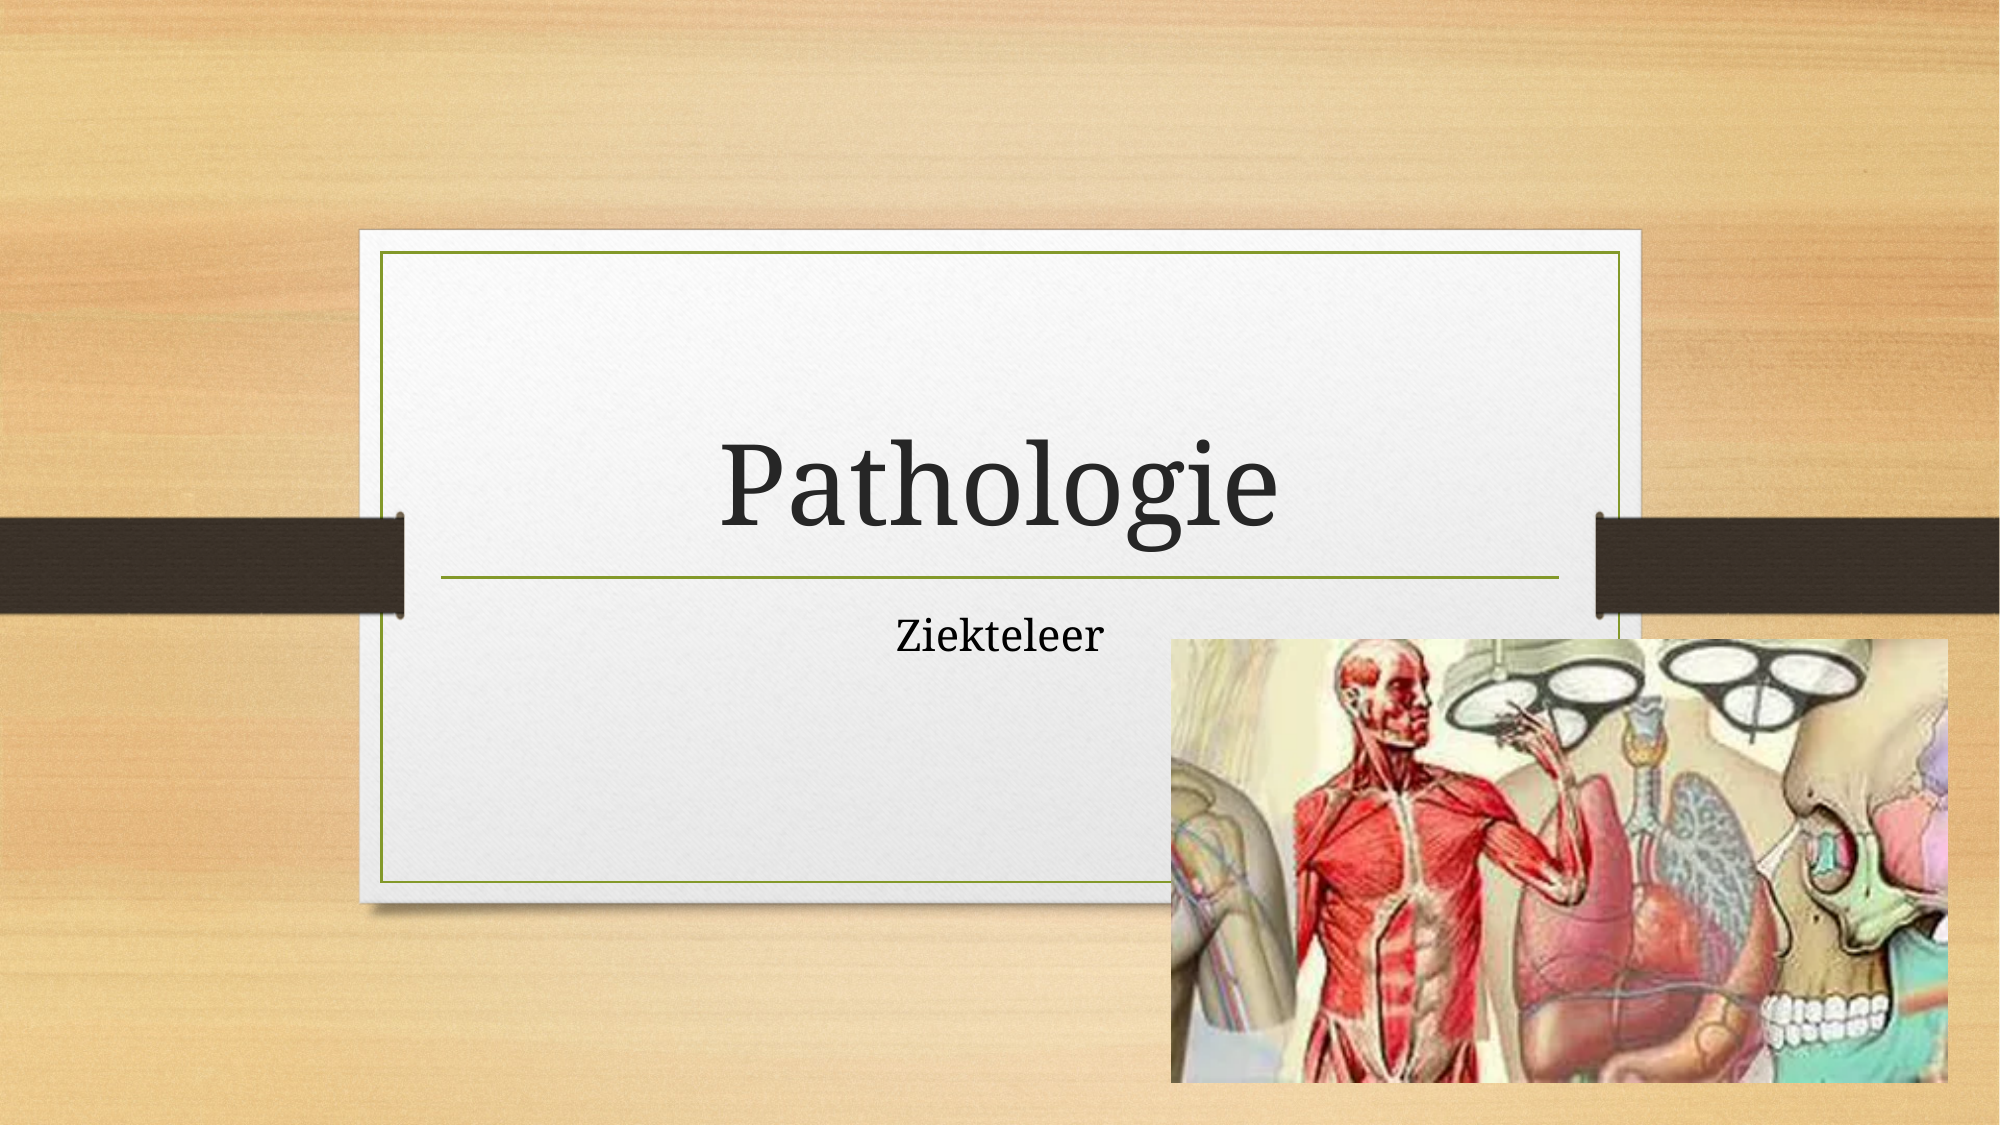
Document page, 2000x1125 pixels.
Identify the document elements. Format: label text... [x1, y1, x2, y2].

title Pathologie [441, 306, 1560, 556]
picture [0, 0, 2000, 1125]
subtitle Ziekteleer [441, 600, 1560, 817]
